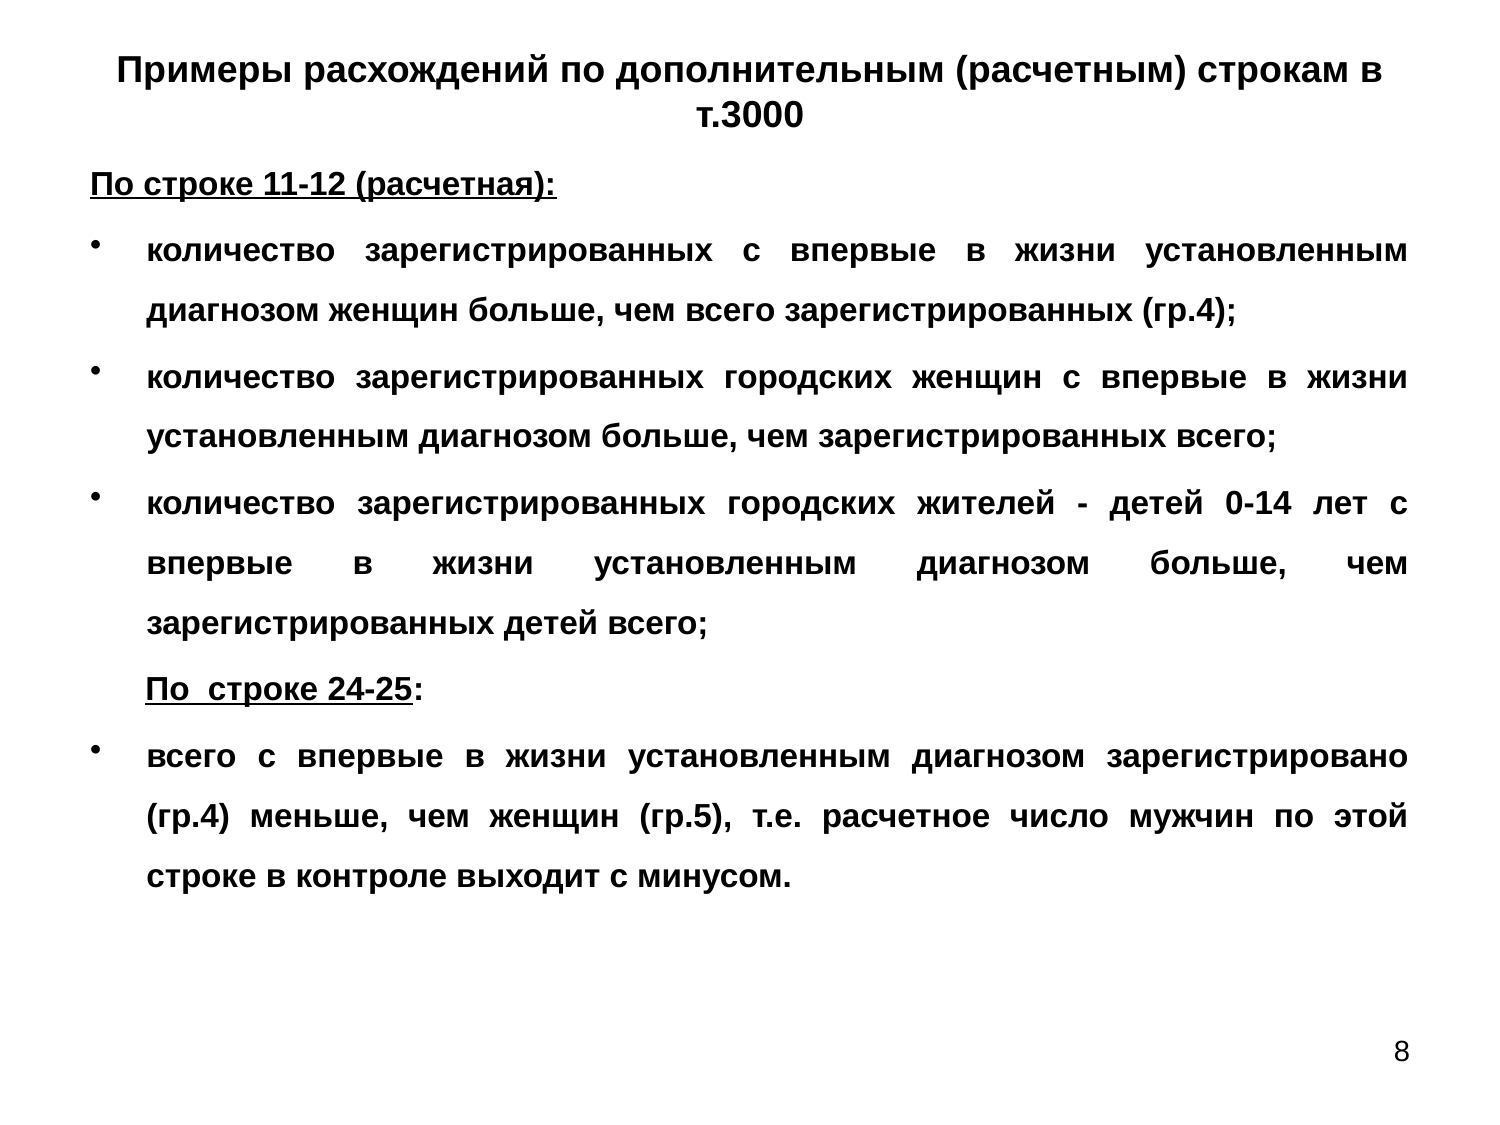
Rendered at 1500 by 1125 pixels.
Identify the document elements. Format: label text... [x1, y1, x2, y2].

list По строке 11-12 (расчетная): количество зарегистрированных с впервые в жизни установленным диагнозом женщин больше, чем всего зарегистрированных (гр.4); количество зарегистрированных городских женщин с впервые в жизни установленным диагнозом больше, чем зарегистрированных всего; количество зарегистрированных городских жителей - детей 0-14 лет с впервые в жизни установленным диагнозом больше, чем зарегистрированных детей всего; По строке 24-25: всего с впервые в жизни установленным диагнозом зарегистрировано (гр.4) меньше, чем женщин (гр.5), т.е. расчетное число мужчин по этой строке в контроле выходит с минусом. [74, 134, 1426, 1043]
title Примеры расхождений по дополнительным (расчетным) строкам в т.3000 [74, 44, 1426, 134]
slide_number 8 [1074, 1024, 1425, 1103]
